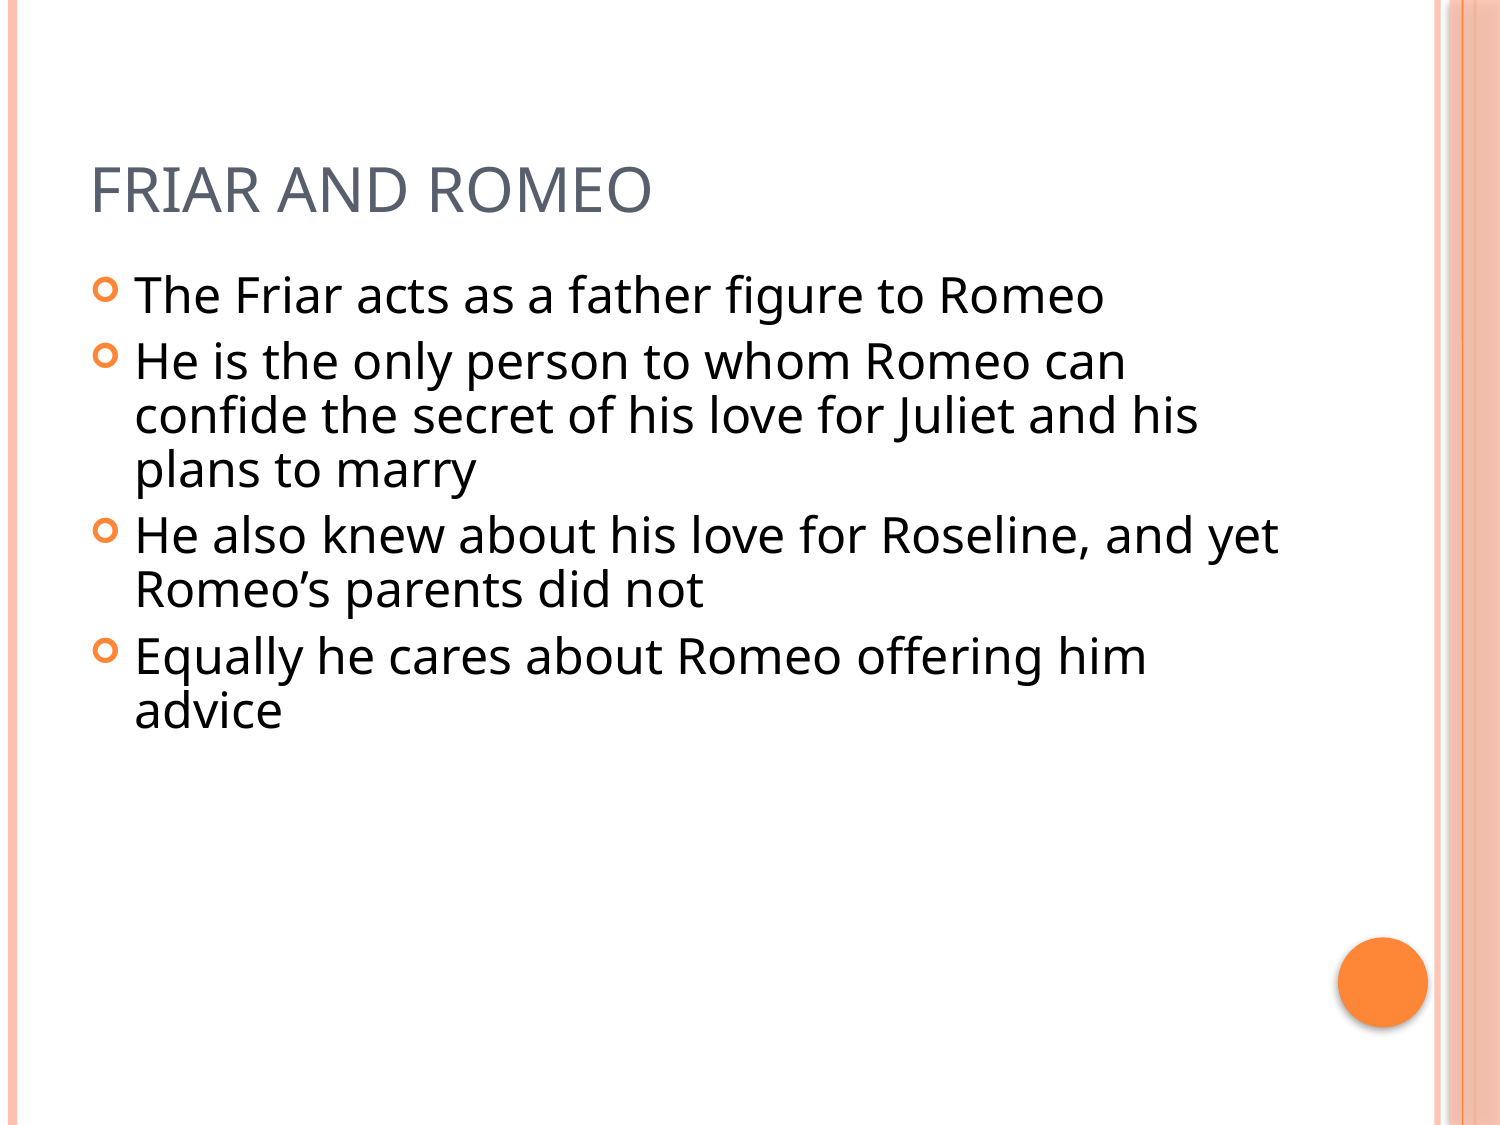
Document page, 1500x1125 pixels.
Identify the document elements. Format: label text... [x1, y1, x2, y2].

list The Friar acts as a father figure to Romeo He is the only person to whom Romeo can confide the secret of his love for Juliet and his plans to marry He also knew about his love for Roseline, and yet Romeo’s parents did not Equally he cares about Romeo offering him advice [75, 262, 1300, 1062]
title Friar and Romeo [75, 45, 1300, 233]
